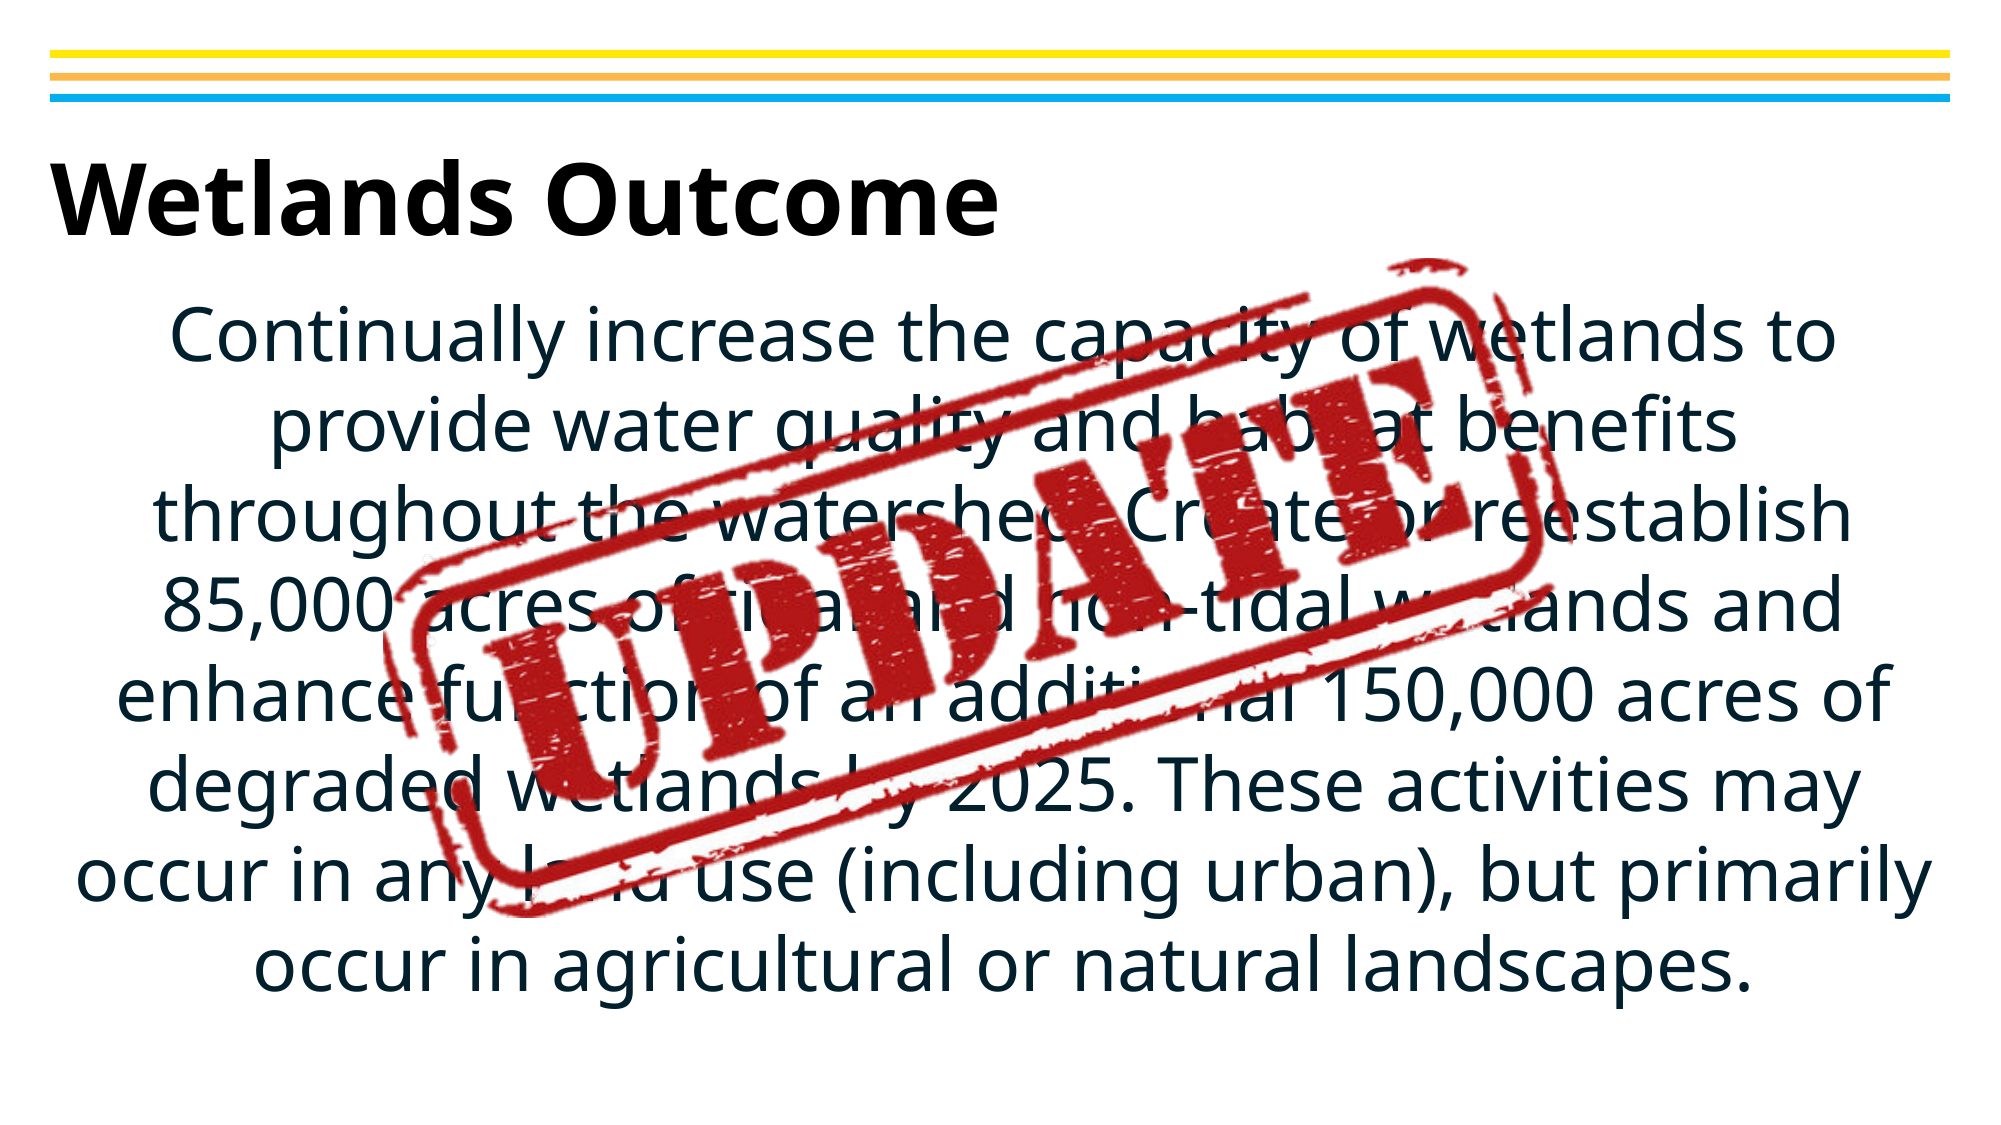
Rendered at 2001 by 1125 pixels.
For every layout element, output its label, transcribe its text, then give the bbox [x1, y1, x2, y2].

list Continually increase the capacity of wetlands to provide water quality and habitat benefits throughout the watershed. Create or reestablish 85,000 acres of tidal and non-tidal wetlands and enhance function of an additional 150,000 acres of degraded wetlands by 2025. These activities may occur in any land use (including urban), but primarily occur in agricultural or natural landscapes. [50, 286, 1951, 1017]
title Wetlands Outcome [50, 149, 1951, 259]
picture [383, 258, 1573, 918]
